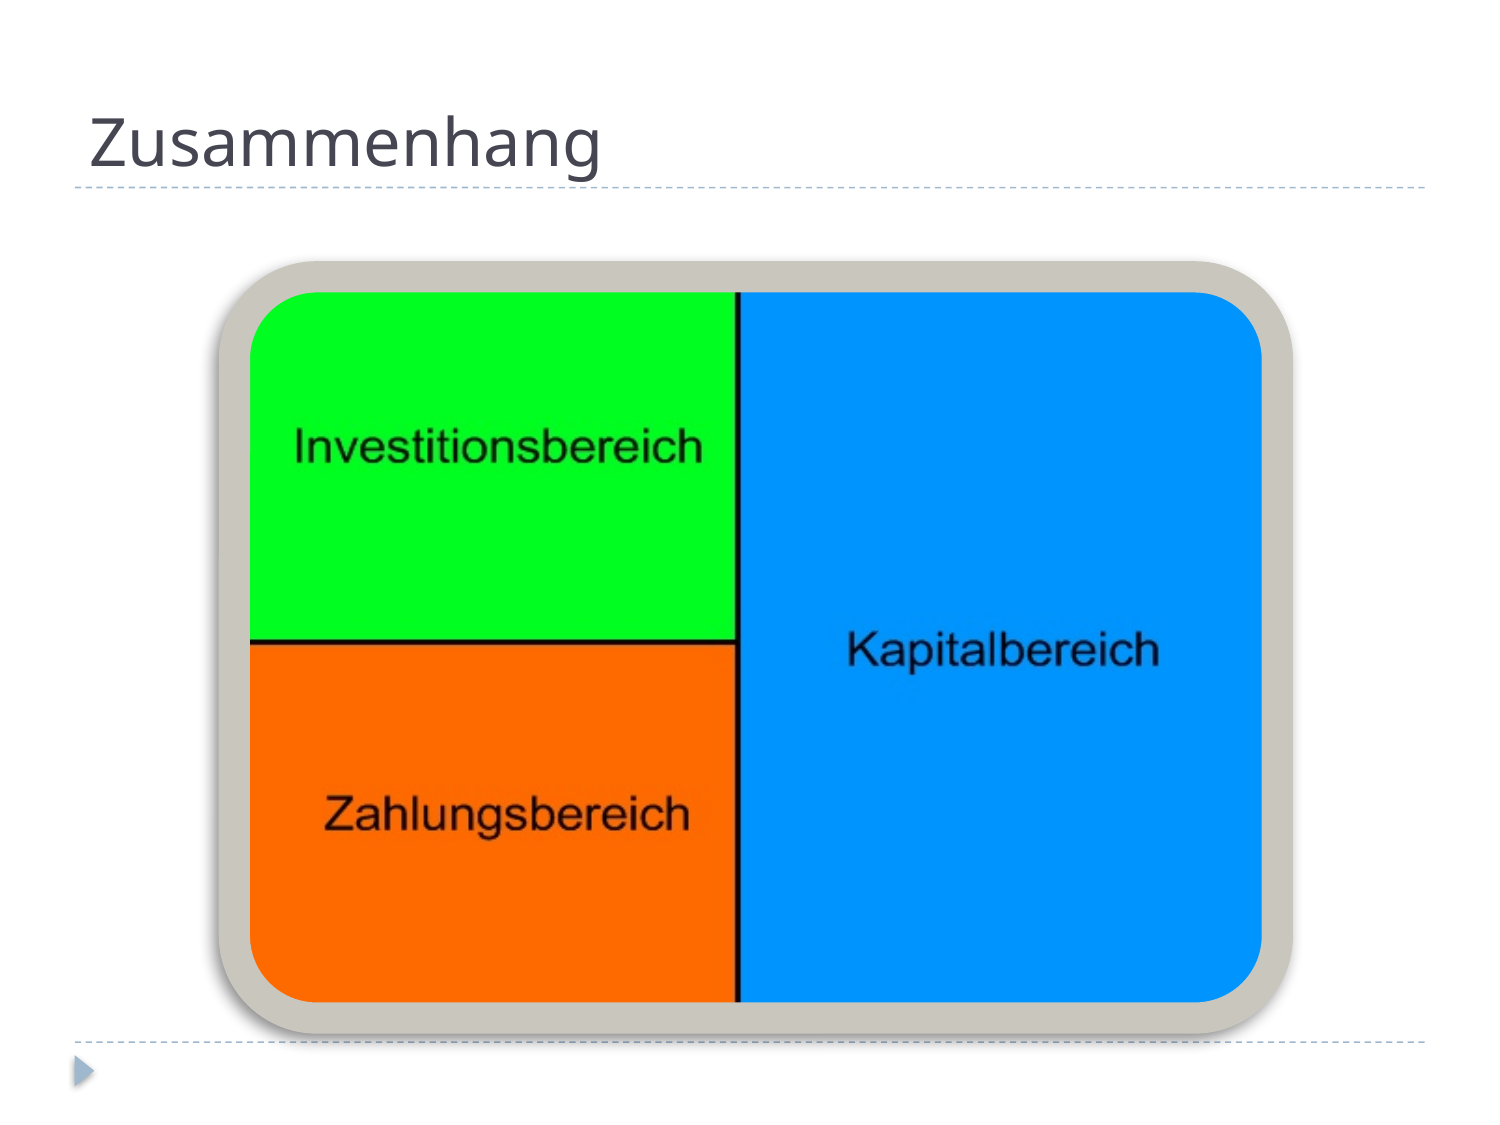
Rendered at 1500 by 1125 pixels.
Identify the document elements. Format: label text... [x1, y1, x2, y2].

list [234, 276, 1278, 1019]
title Zusammenhang [75, 24, 1425, 188]
